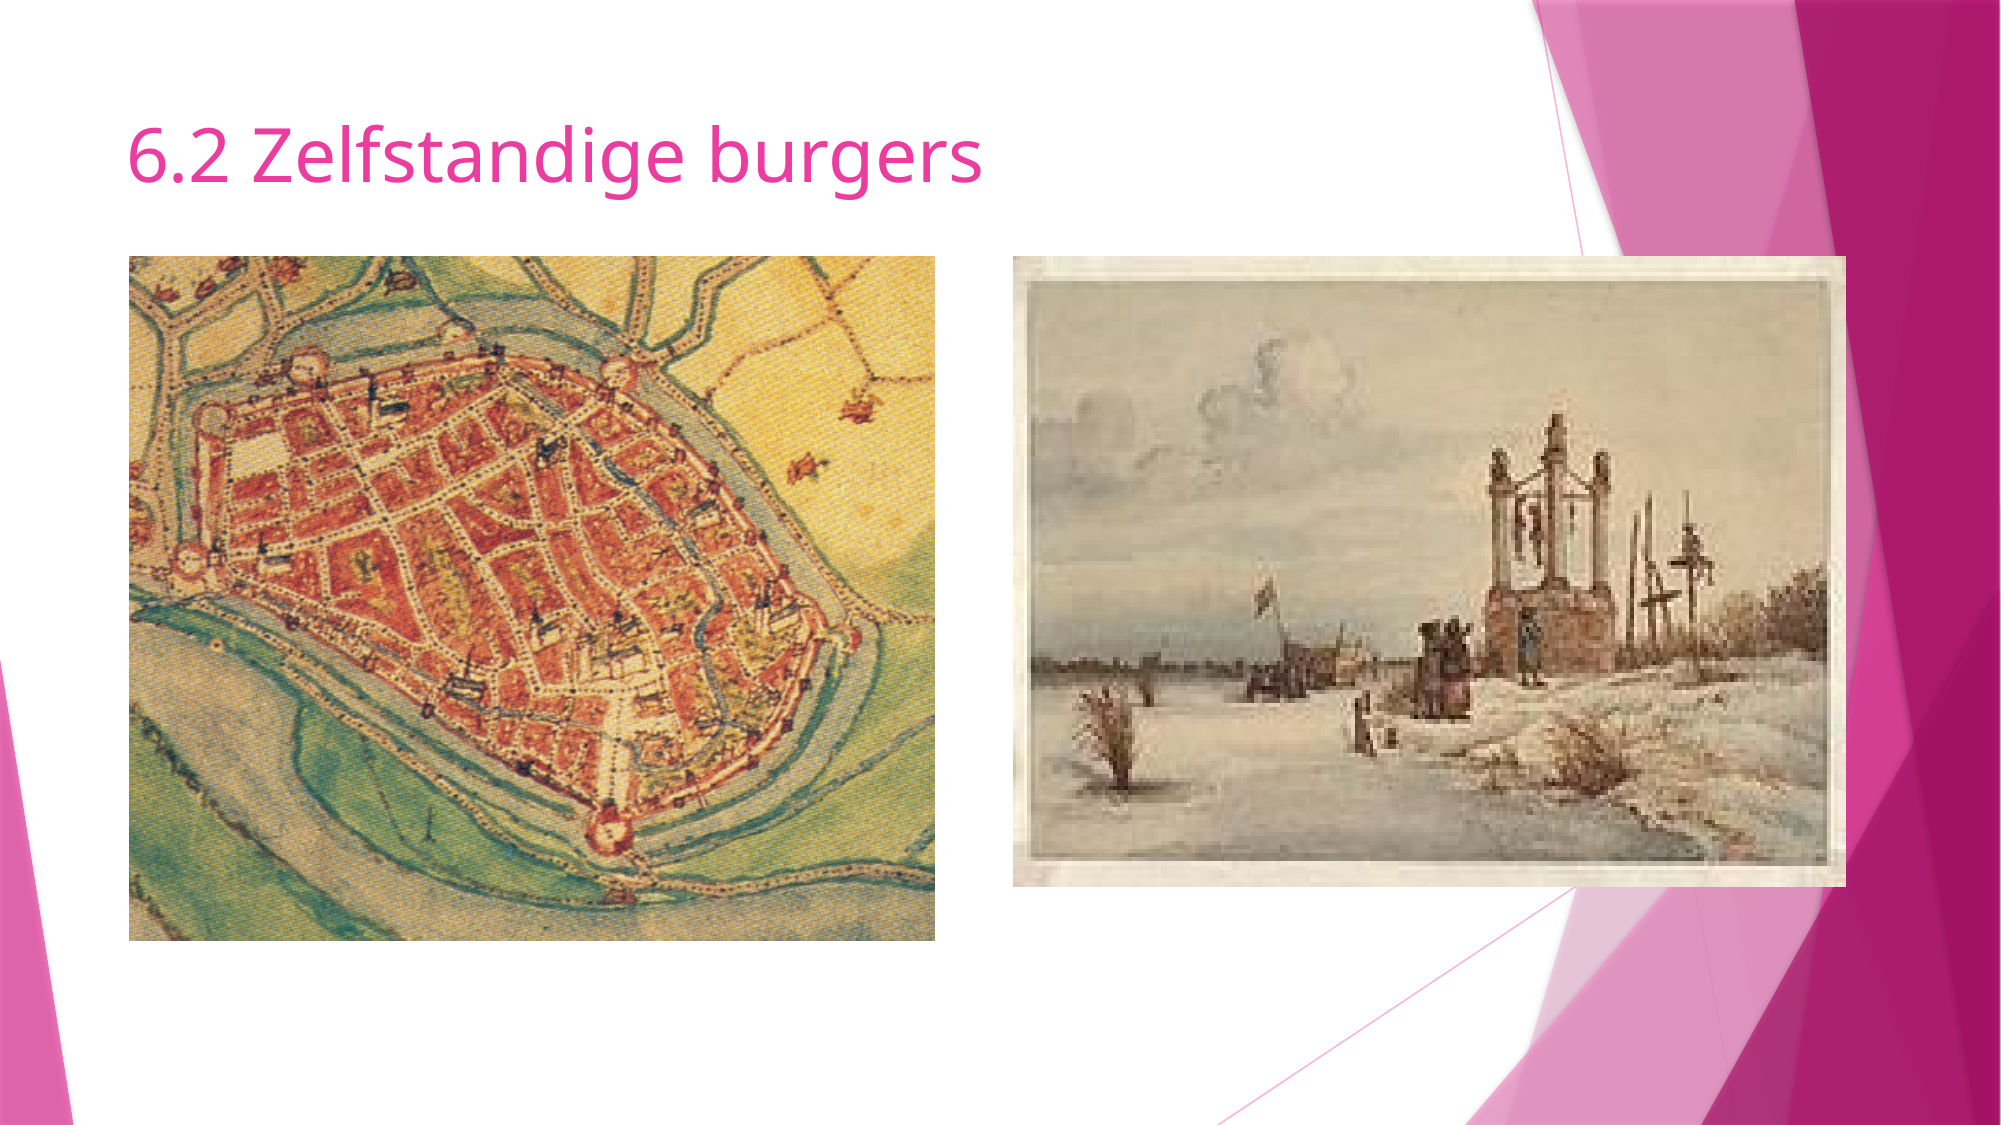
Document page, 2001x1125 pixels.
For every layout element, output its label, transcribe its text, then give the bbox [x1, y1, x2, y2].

title 6.2 Zelfstandige burgers [111, 99, 1522, 317]
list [129, 256, 935, 942]
picture [1012, 256, 1846, 887]
